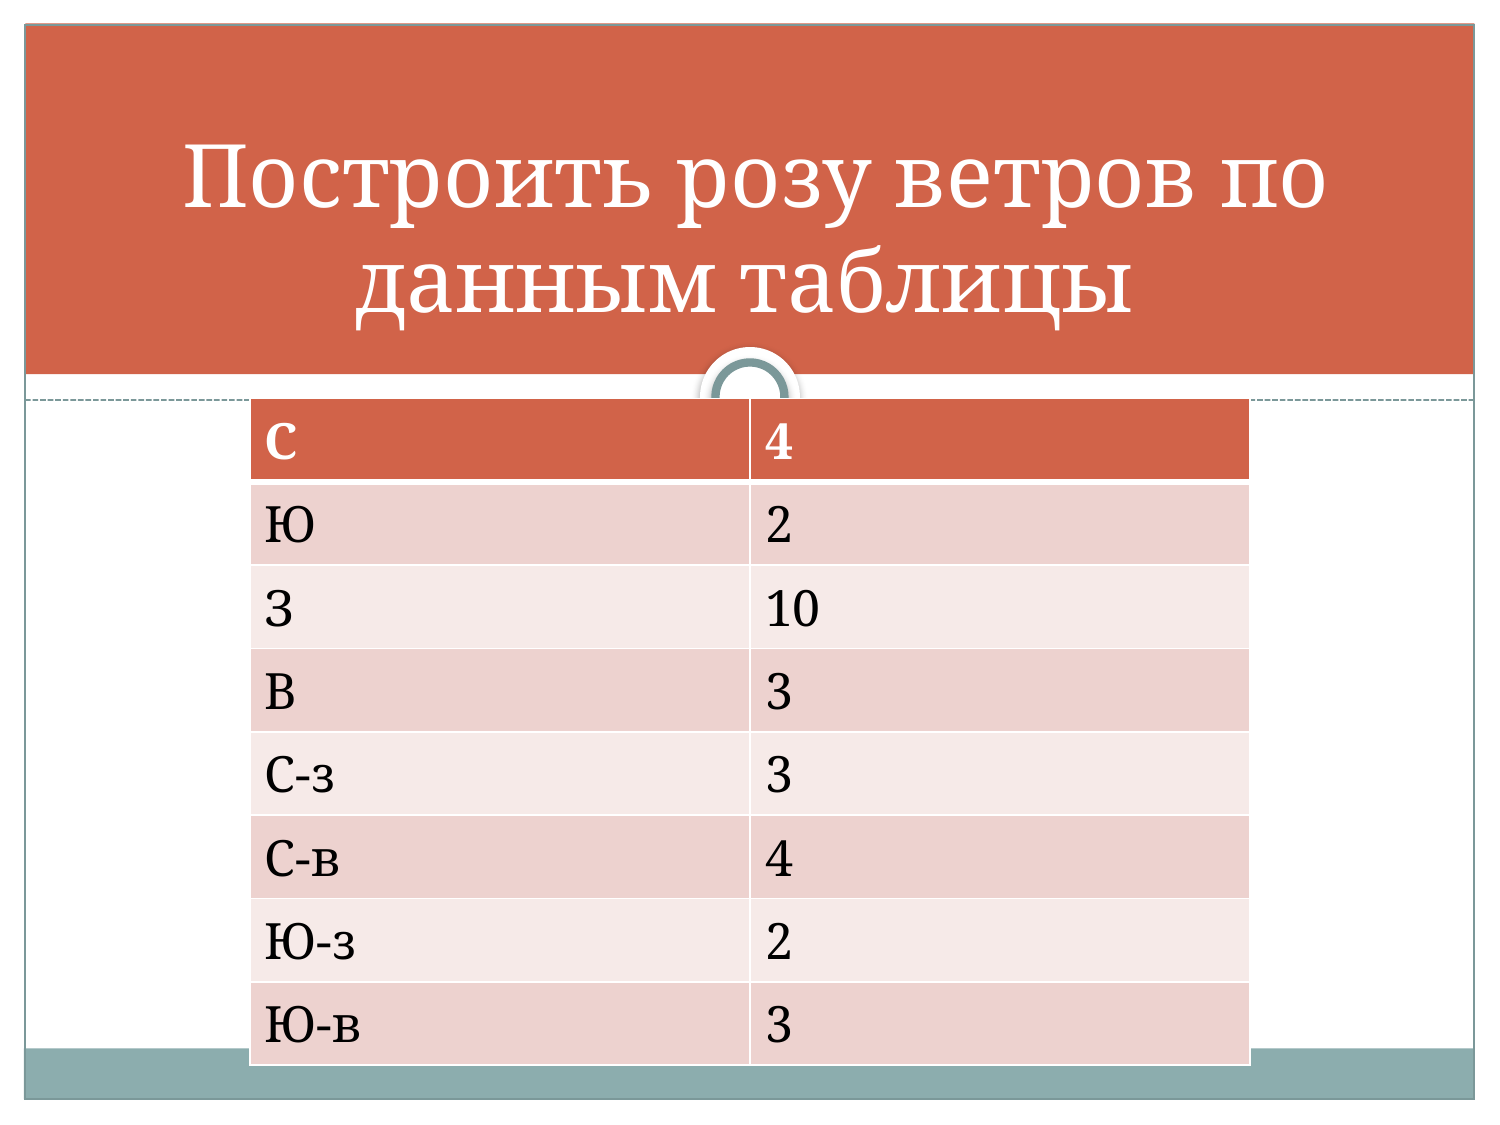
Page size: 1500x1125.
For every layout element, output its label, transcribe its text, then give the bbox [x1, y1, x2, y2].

table_cell 4 [751, 816, 1249, 898]
table_cell Ю-з [251, 899, 749, 981]
table_cell 3 [751, 649, 1249, 731]
table_cell 3 [751, 983, 1249, 1064]
table_cell Ю-в [251, 983, 749, 1064]
table_header С [251, 399, 749, 479]
table_header 4 [751, 399, 1249, 479]
table_cell С-з [251, 733, 749, 814]
table_cell З [251, 566, 749, 648]
table_cell В [251, 649, 749, 731]
table_cell Ю [251, 485, 749, 564]
table_cell 10 [751, 566, 1249, 648]
table_cell 3 [751, 733, 1249, 814]
table_cell 2 [751, 485, 1249, 564]
title Построить розу ветров по данным таблицы [118, 87, 1394, 338]
table_cell 2 [751, 899, 1249, 981]
table_cell С-в [251, 816, 749, 898]
